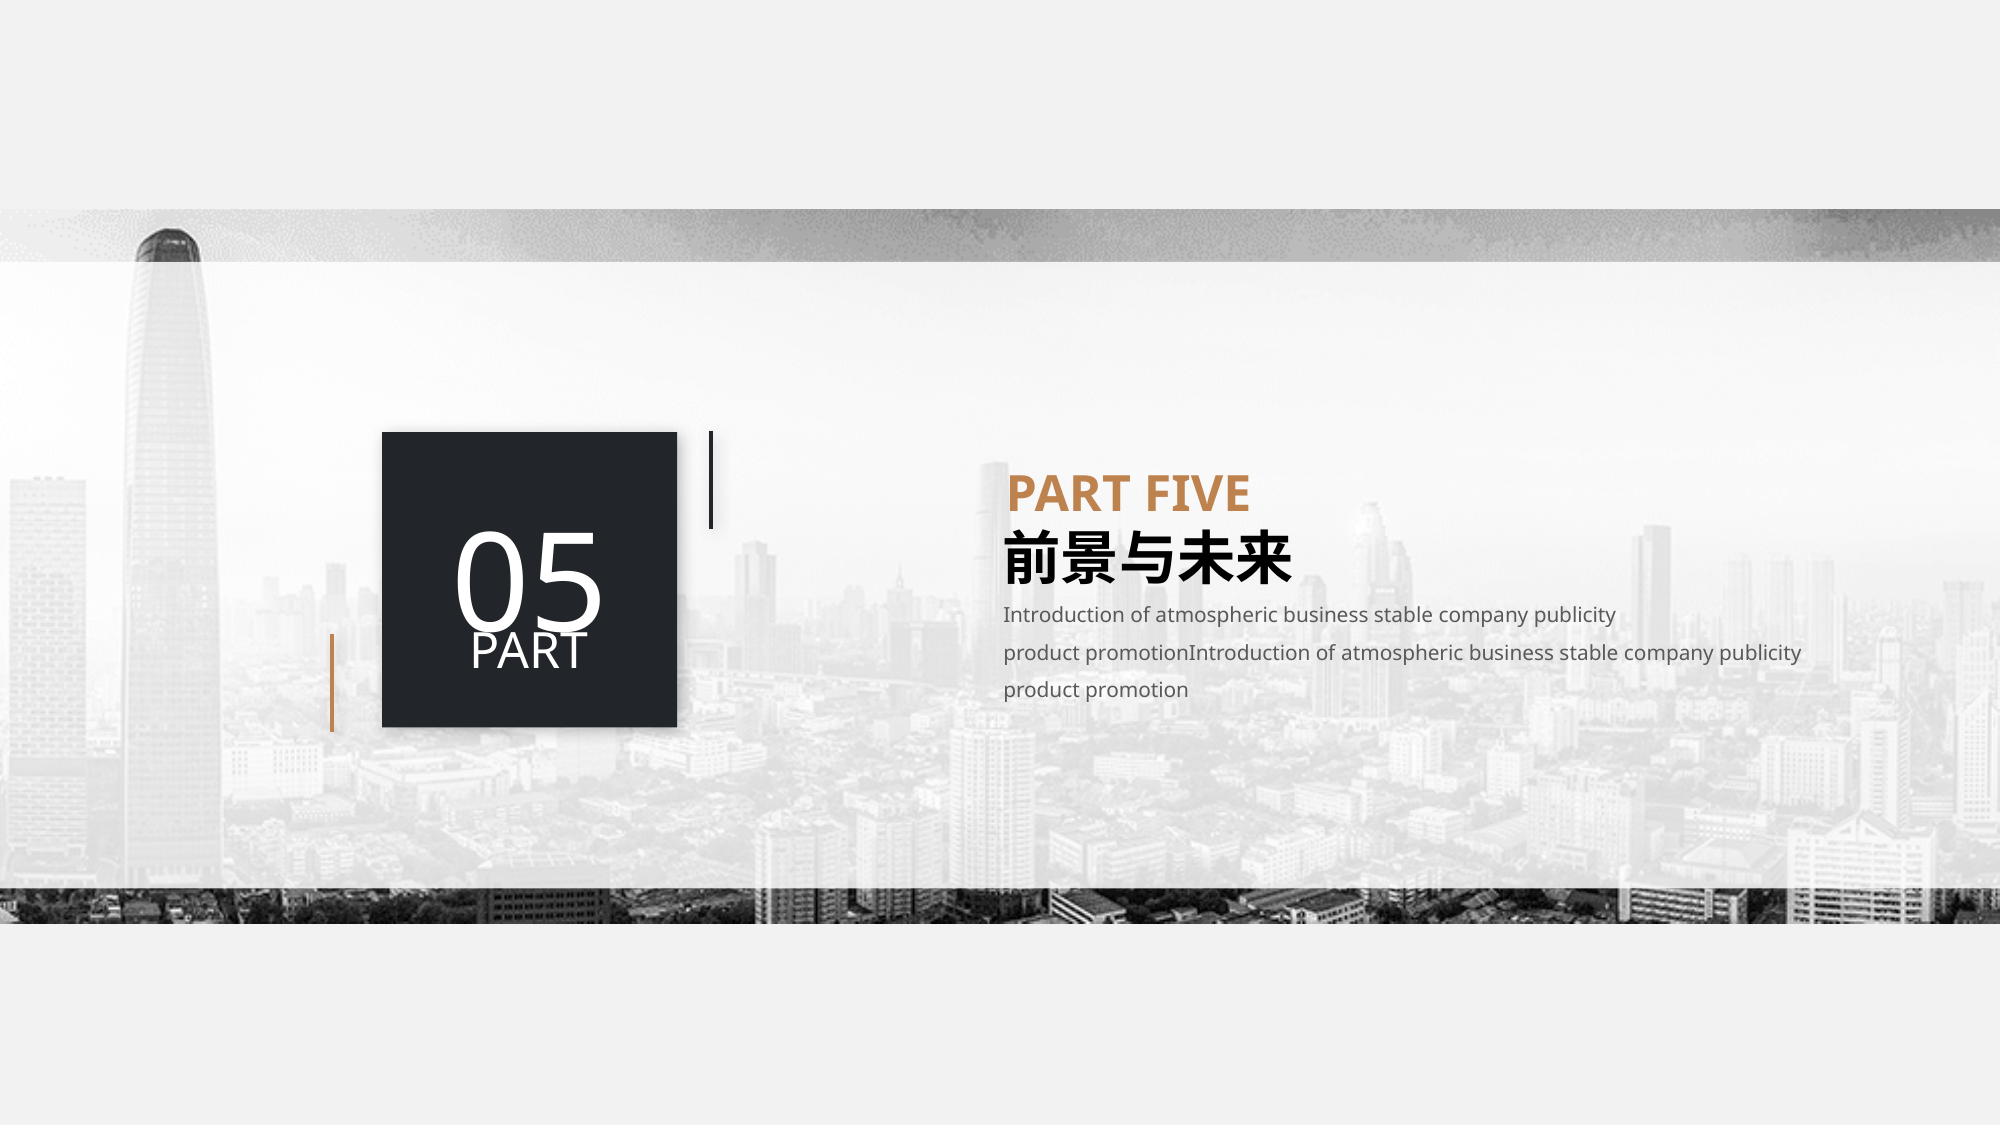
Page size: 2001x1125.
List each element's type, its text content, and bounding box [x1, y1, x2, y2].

text_box [0, 209, 2000, 261]
text_box Introduction of atmospheric business stable company publicity product promotionIntroduction of atmospheric business stable company publicity product promotion [988, 582, 1873, 747]
text_box PART FIVE [990, 453, 1605, 529]
text_box 前景与未来 [987, 513, 1309, 599]
text_box [0, 890, 2000, 925]
text_box [0, 261, 2000, 890]
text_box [382, 432, 678, 728]
